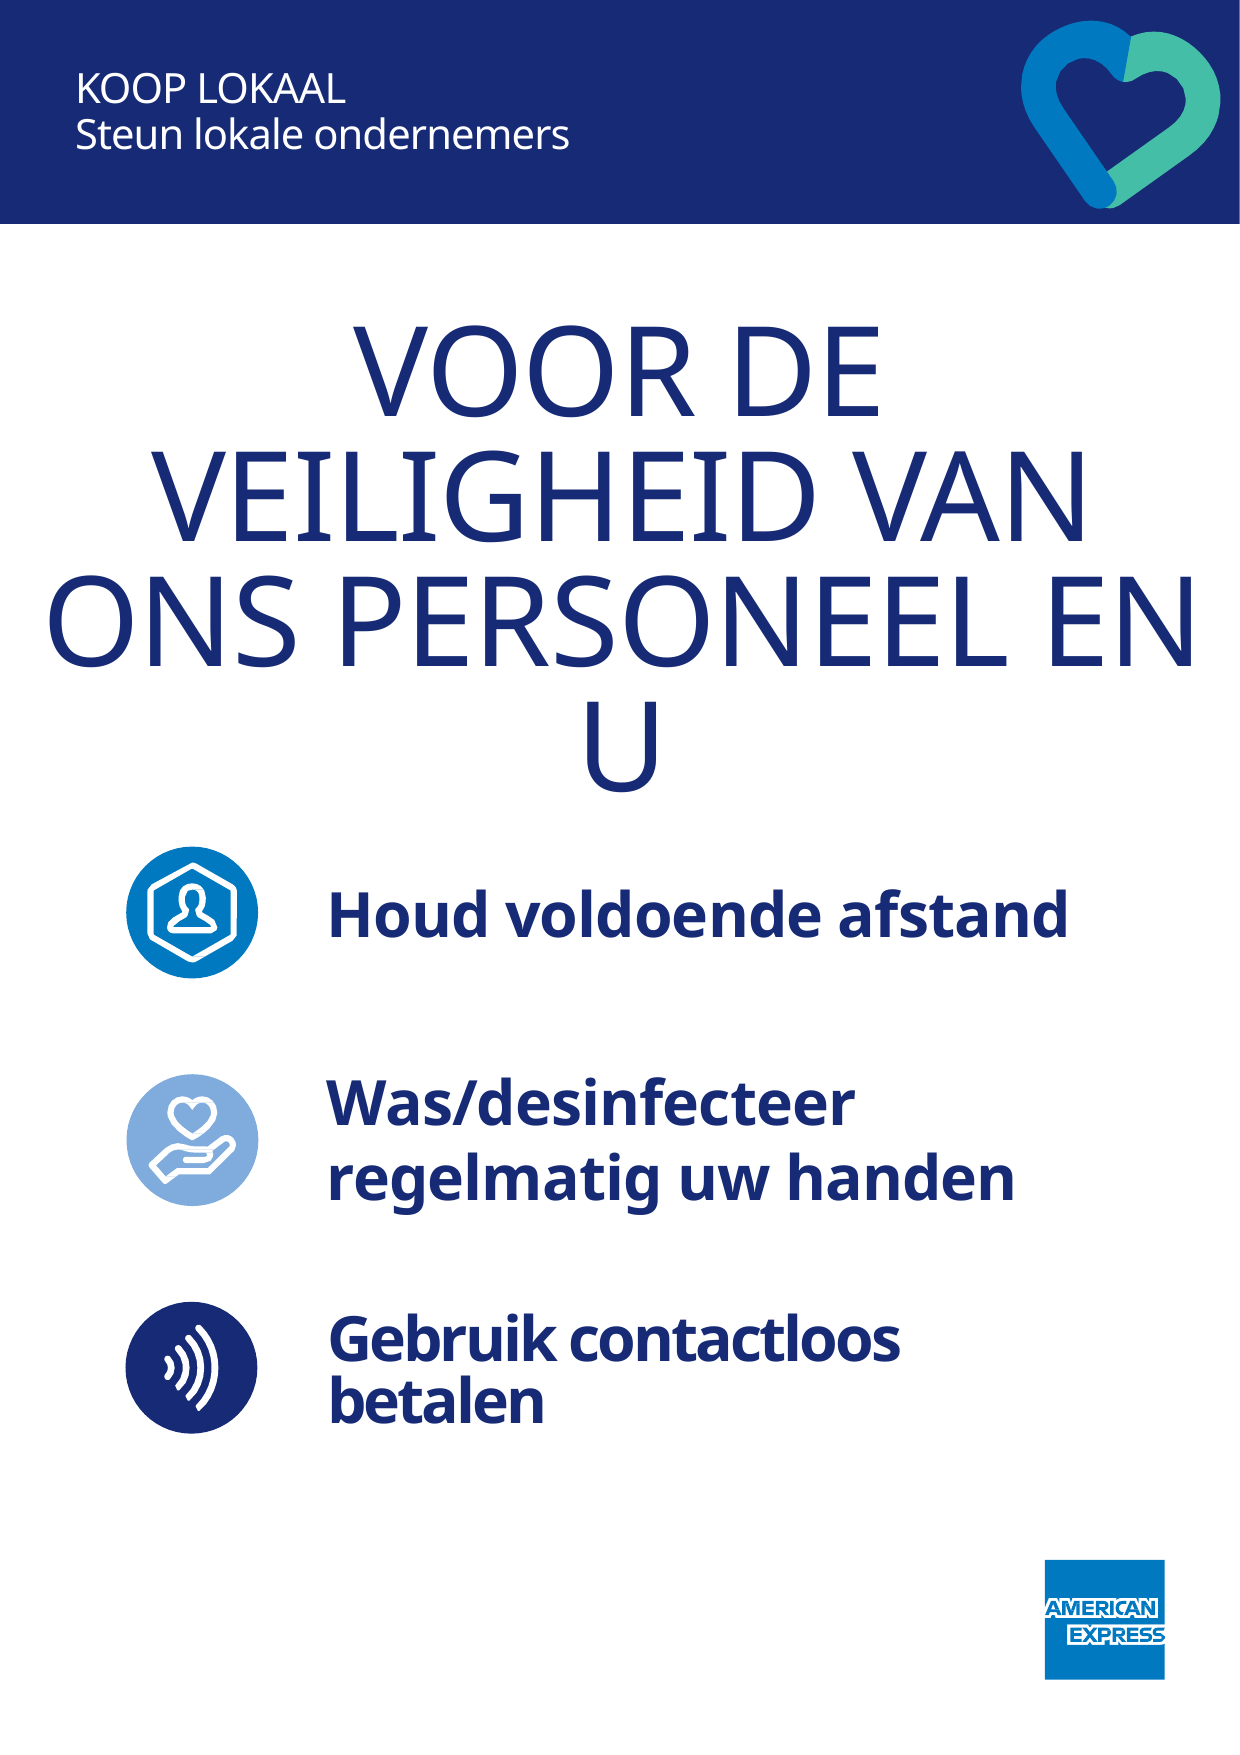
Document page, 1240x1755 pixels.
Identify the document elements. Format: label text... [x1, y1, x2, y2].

text_box [125, 1301, 258, 1434]
text_box [1044, 1559, 1165, 1680]
text_box [195, 1324, 219, 1411]
text_box [1070, 1627, 1111, 1642]
text_box [174, 1345, 190, 1391]
text_box [1112, 1627, 1166, 1642]
footer Gebruik contactloos betalen [324, 1297, 1004, 1755]
text_box [1095, 1600, 1114, 1616]
text_box [0, 0, 1240, 224]
text_box Was/desinfecteer regelmatig uw handen [324, 1060, 1116, 1213]
text_box Houd voldoende afstand [324, 872, 1116, 950]
list VOOR DE VEILIGHEID VAN ONS PERSONEEL EN U [15, 289, 1225, 1320]
text_box [147, 862, 237, 963]
text_box [1021, 20, 1132, 209]
text_box [1045, 1600, 1080, 1616]
text_box [126, 846, 259, 979]
text_box [148, 1135, 237, 1184]
text_box [167, 1096, 218, 1141]
text_box [1115, 1600, 1155, 1616]
text_box [126, 1074, 259, 1207]
text_box [185, 1334, 205, 1401]
text_box [164, 1355, 175, 1380]
text_box [1082, 1600, 1094, 1616]
text_box [1106, 31, 1221, 209]
text_box KOOP LOKAAL Steun lokale ondernemers [72, 64, 662, 158]
